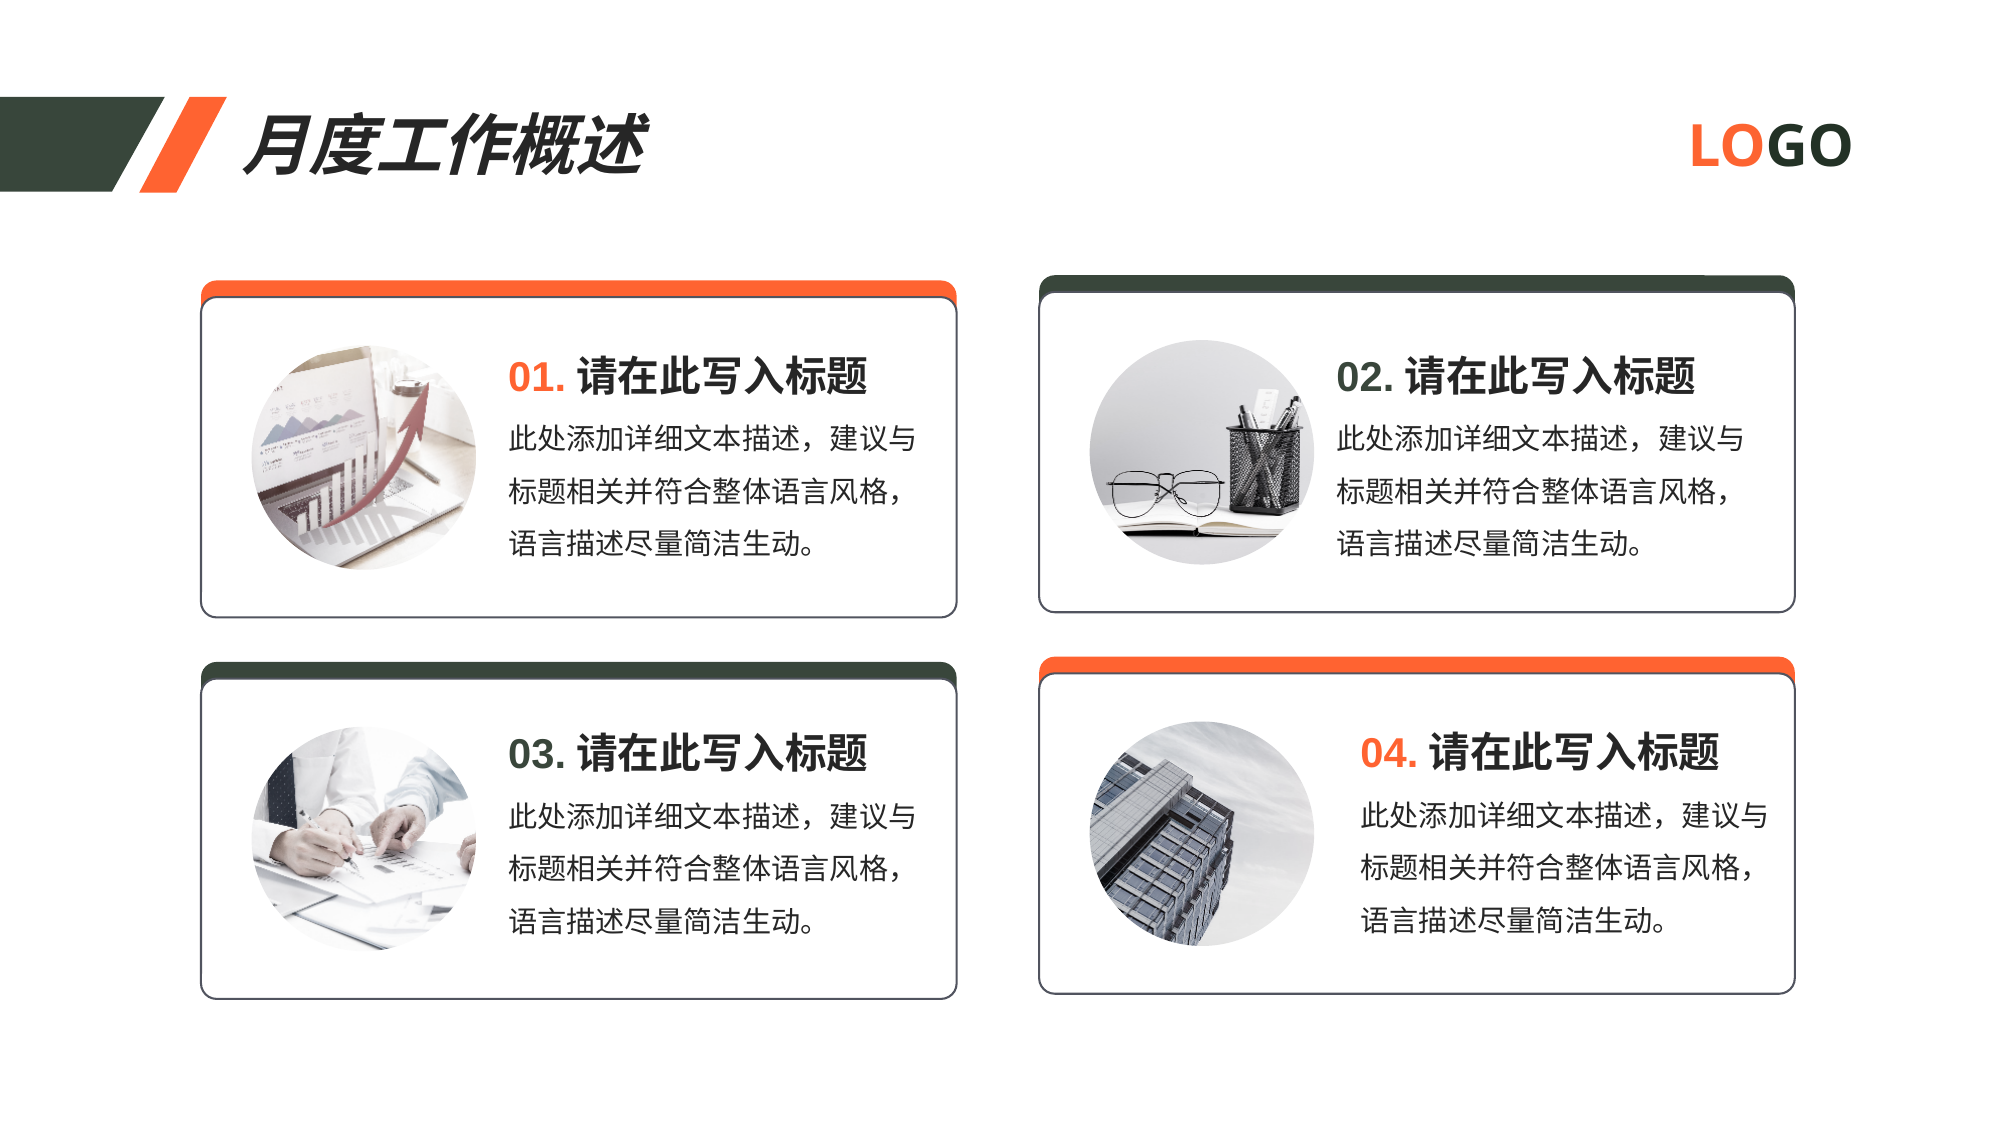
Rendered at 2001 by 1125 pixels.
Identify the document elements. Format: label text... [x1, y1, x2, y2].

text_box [0, 95, 657, 193]
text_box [200, 275, 1795, 999]
text_box LOGO [1616, 100, 1926, 186]
